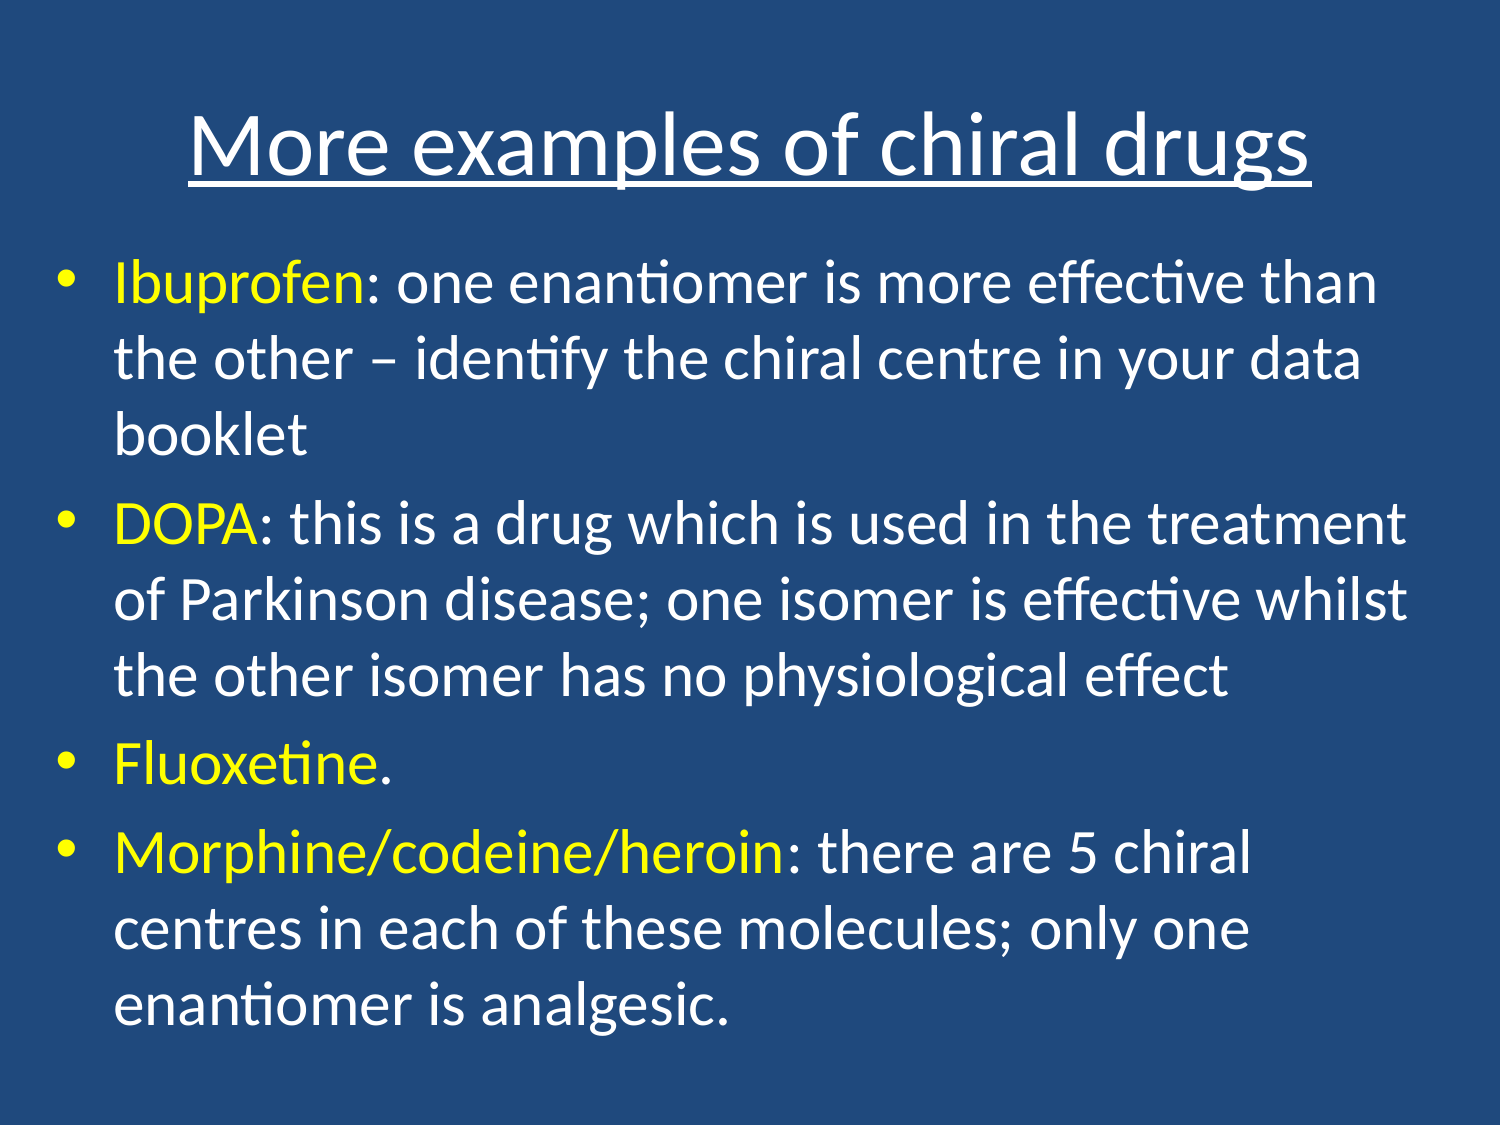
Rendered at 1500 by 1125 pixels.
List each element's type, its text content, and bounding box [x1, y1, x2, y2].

list Ibuprofen: one enantiomer is more effective than the other – identify the chiral centre in your data booklet DOPA: this is a drug which is used in the treatment of Parkinson disease; one isomer is effective whilst the other isomer has no physiological effect Fluoxetine. Morphine/codeine/heroin: there are 5 chiral centres in each of these molecules; only one enantiomer is analgesic. [40, 232, 1452, 1080]
title More examples of chiral drugs [75, 45, 1425, 232]
